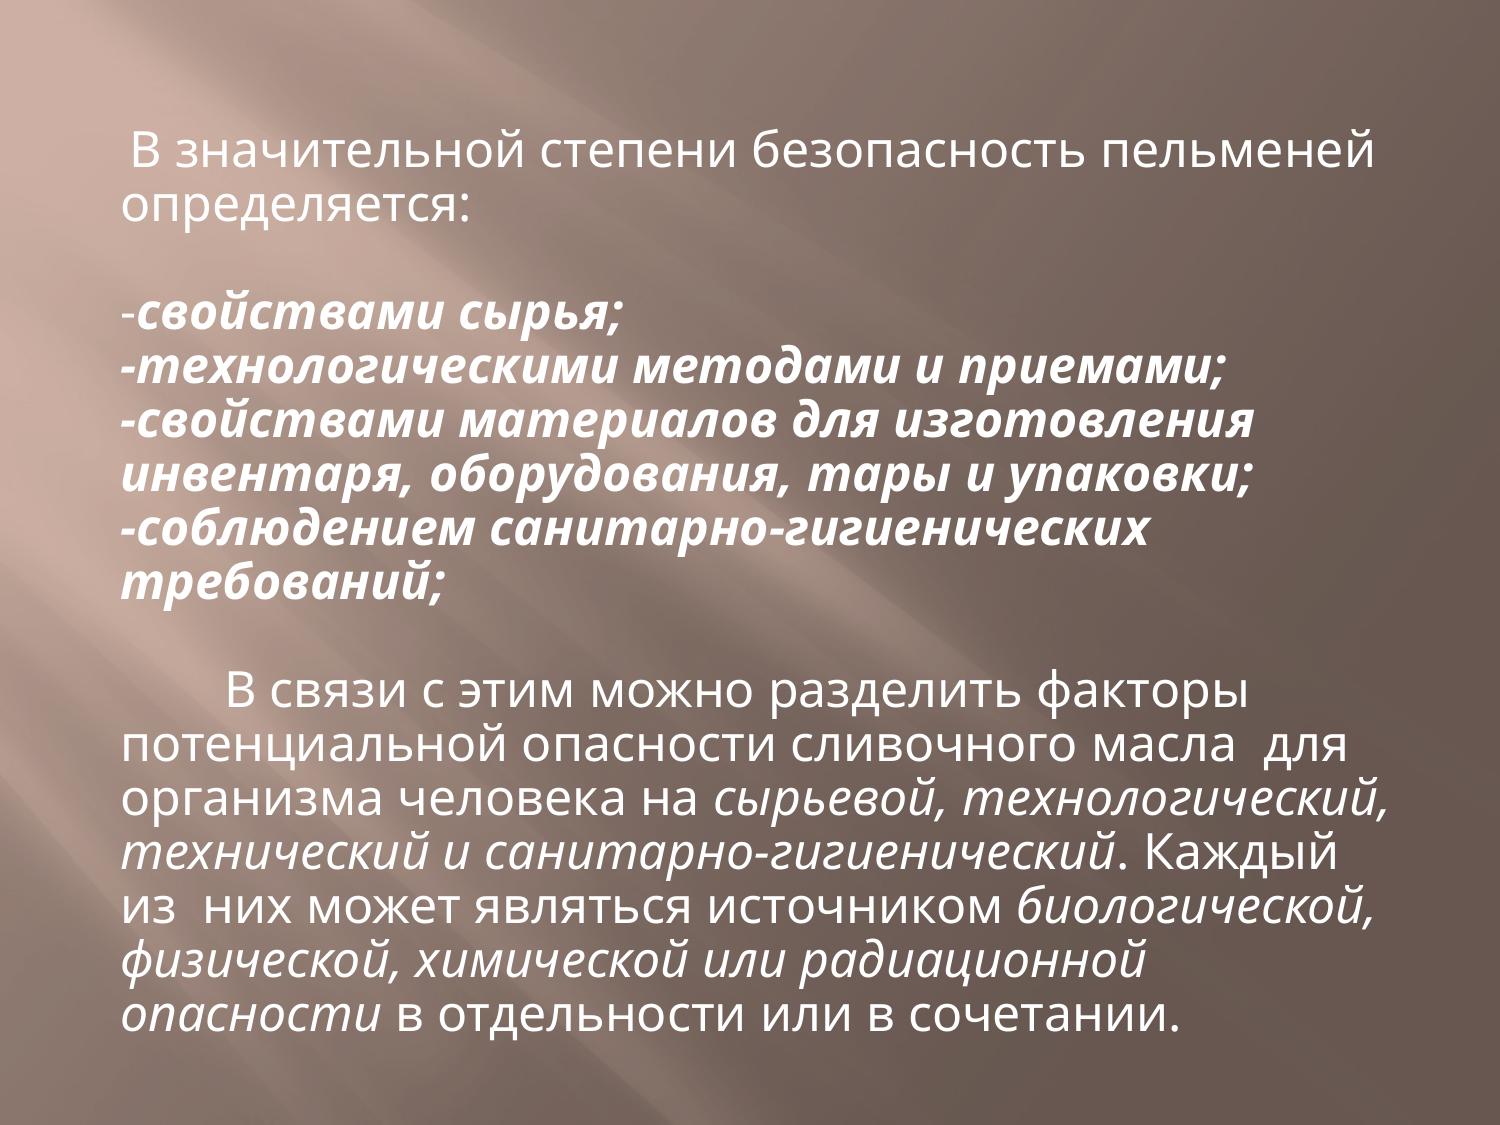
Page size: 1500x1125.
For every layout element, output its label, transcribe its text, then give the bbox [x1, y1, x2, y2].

text_box В значительной степени безопасность пельменей определяется: -свойствами сырья; -технологическими методами и приемами; -свойствами материалов для изготовления инвентаря, оборудования, тары и упаковки; -соблюдением санитарно-гигиенических требований; В связи с этим можно разделить факторы потенциальной опасности сливочного масла для организма человека на сырьевой, технологический, технический и санитарно-гигиенический. Каждый из них может являться источником биологической, физической, химической или радиационной опасности в отдельности или в сочетании. [105, 117, 1418, 1050]
